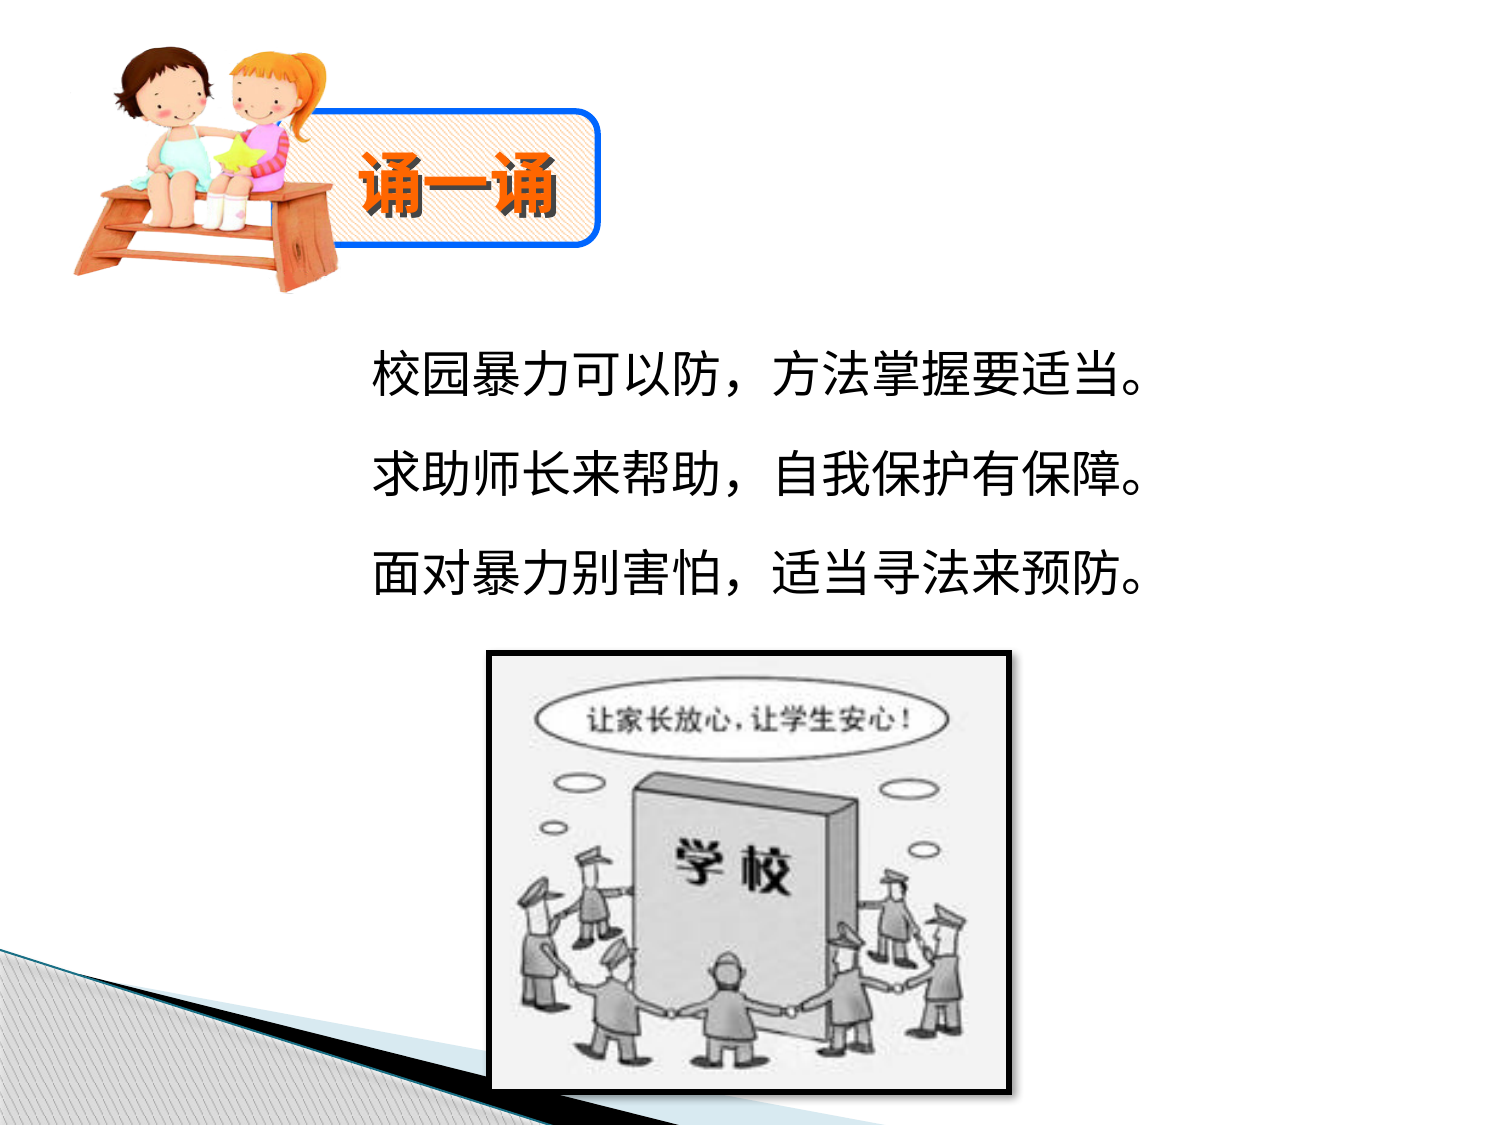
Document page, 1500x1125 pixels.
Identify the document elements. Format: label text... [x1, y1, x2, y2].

text_box 校园暴力可以防，方法掌握要适当。 求助师长来帮助，自我保护有保障。 面对暴力别害怕，适当寻法来预防。 [281, 304, 1262, 621]
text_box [70, 46, 598, 294]
picture [491, 656, 1007, 1090]
